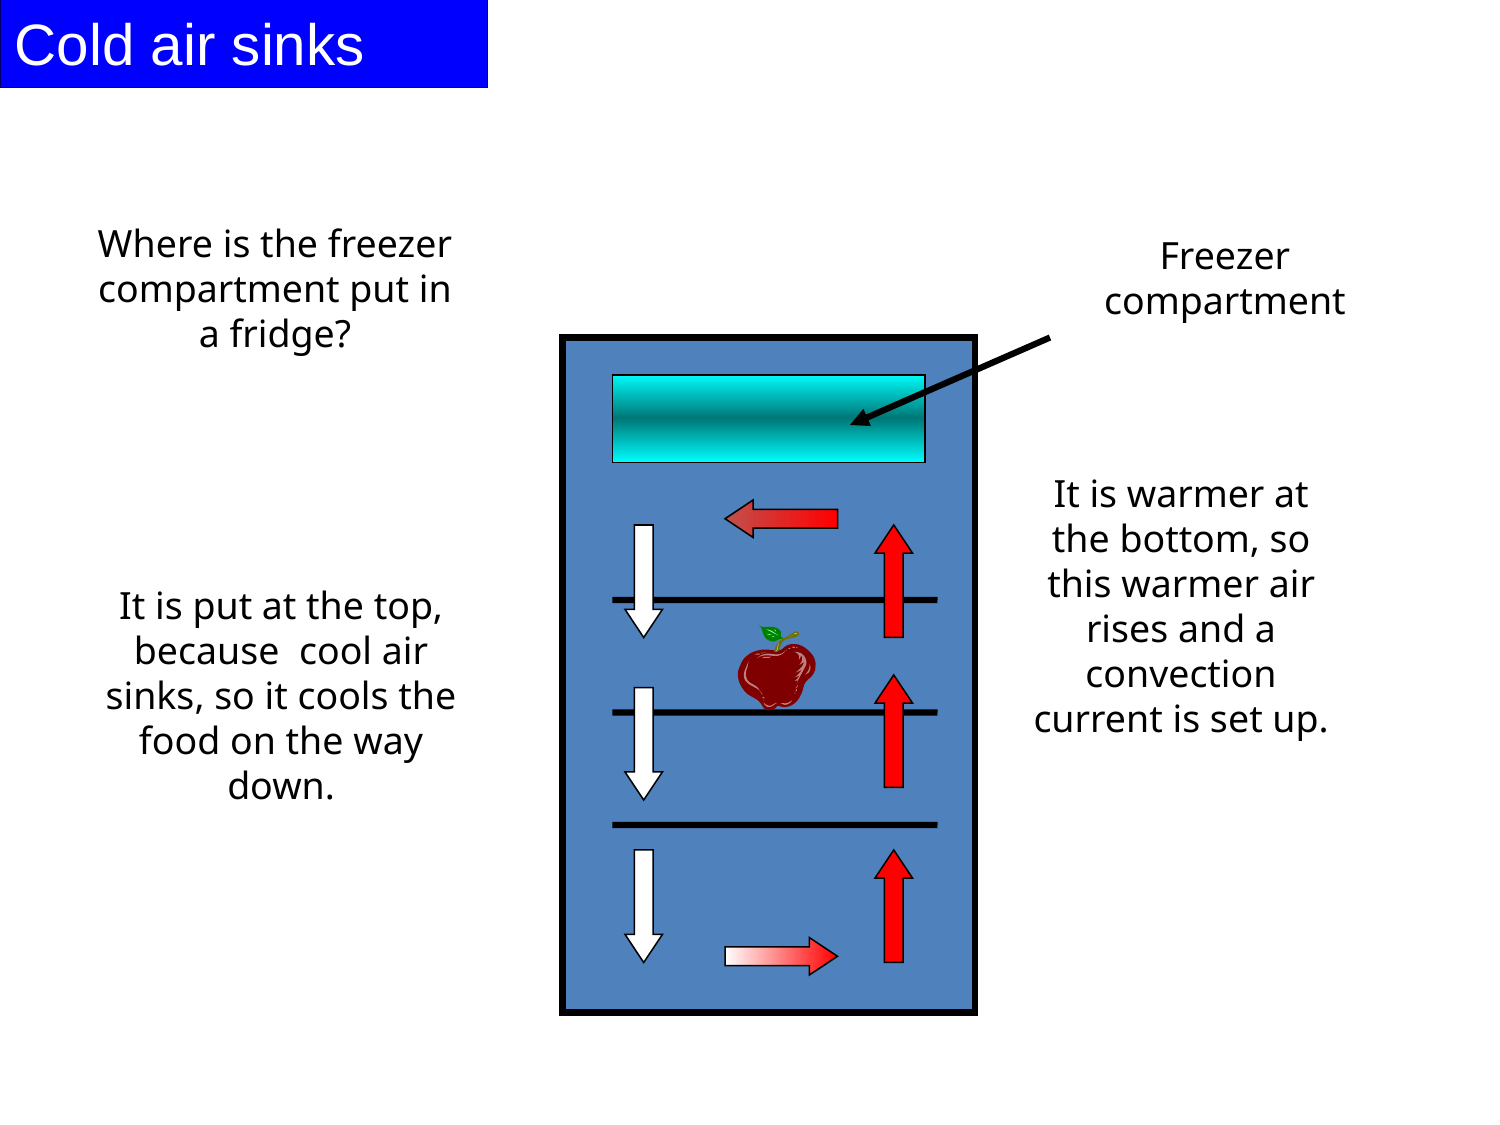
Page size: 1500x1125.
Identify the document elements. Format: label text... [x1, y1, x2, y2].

text_box [624, 687, 663, 801]
text_box Cold air sinks [0, 0, 488, 88]
text_box [624, 525, 663, 638]
text_box [875, 524, 913, 638]
text_box [725, 937, 838, 976]
text_box Freezer compartment [1050, 224, 1400, 330]
picture [737, 624, 817, 712]
text_box [624, 849, 663, 963]
text_box [875, 849, 913, 963]
text_box Where is the freezer compartment put in a fridge? [75, 212, 475, 426]
text_box It is put at the top, because cool air sinks, so it cools the food on the way down. [87, 574, 475, 815]
text_box [612, 374, 925, 463]
text_box It is warmer at the bottom, so this warmer air rises and a convection current is set up. [1012, 462, 1350, 748]
text_box [562, 337, 975, 1013]
text_box [725, 499, 838, 538]
text_box [849, 337, 1051, 426]
text_box [875, 674, 913, 788]
